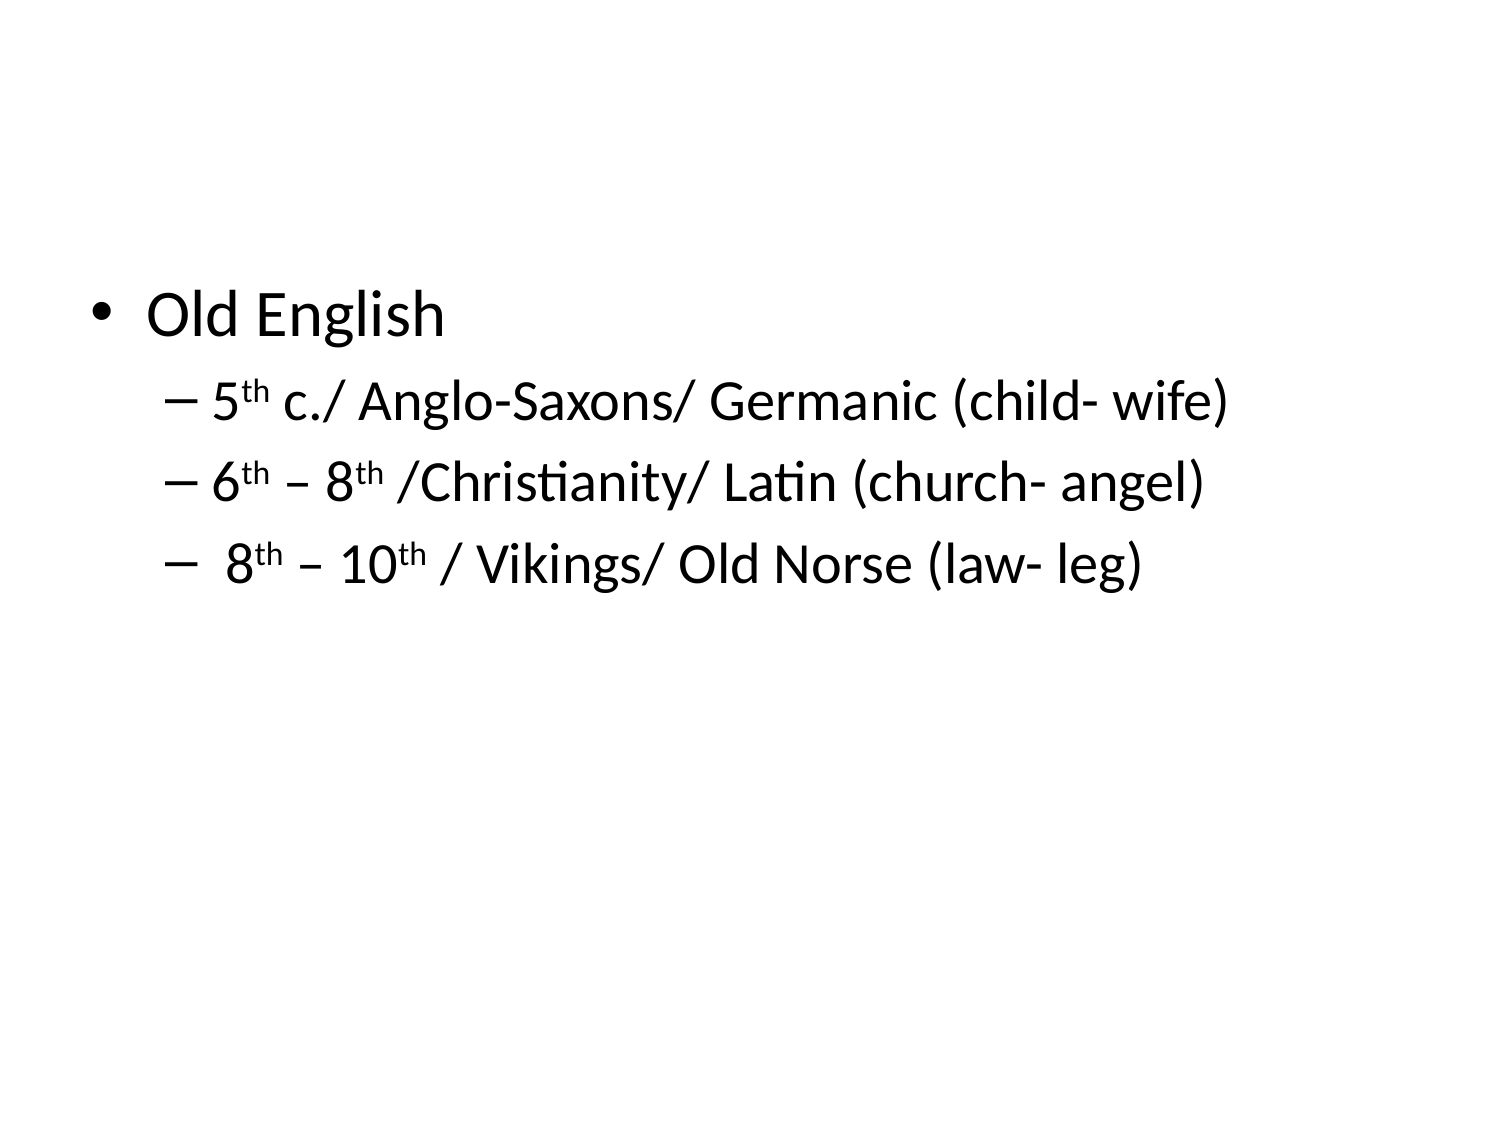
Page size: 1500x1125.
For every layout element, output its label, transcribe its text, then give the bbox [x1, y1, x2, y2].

list Old English 5th c./ Anglo-Saxons/ Germanic (child- wife) 6th – 8th /Christianity/ Latin (church- angel) 8th – 10th / Vikings/ Old Norse (law- leg) [75, 262, 1425, 1005]
